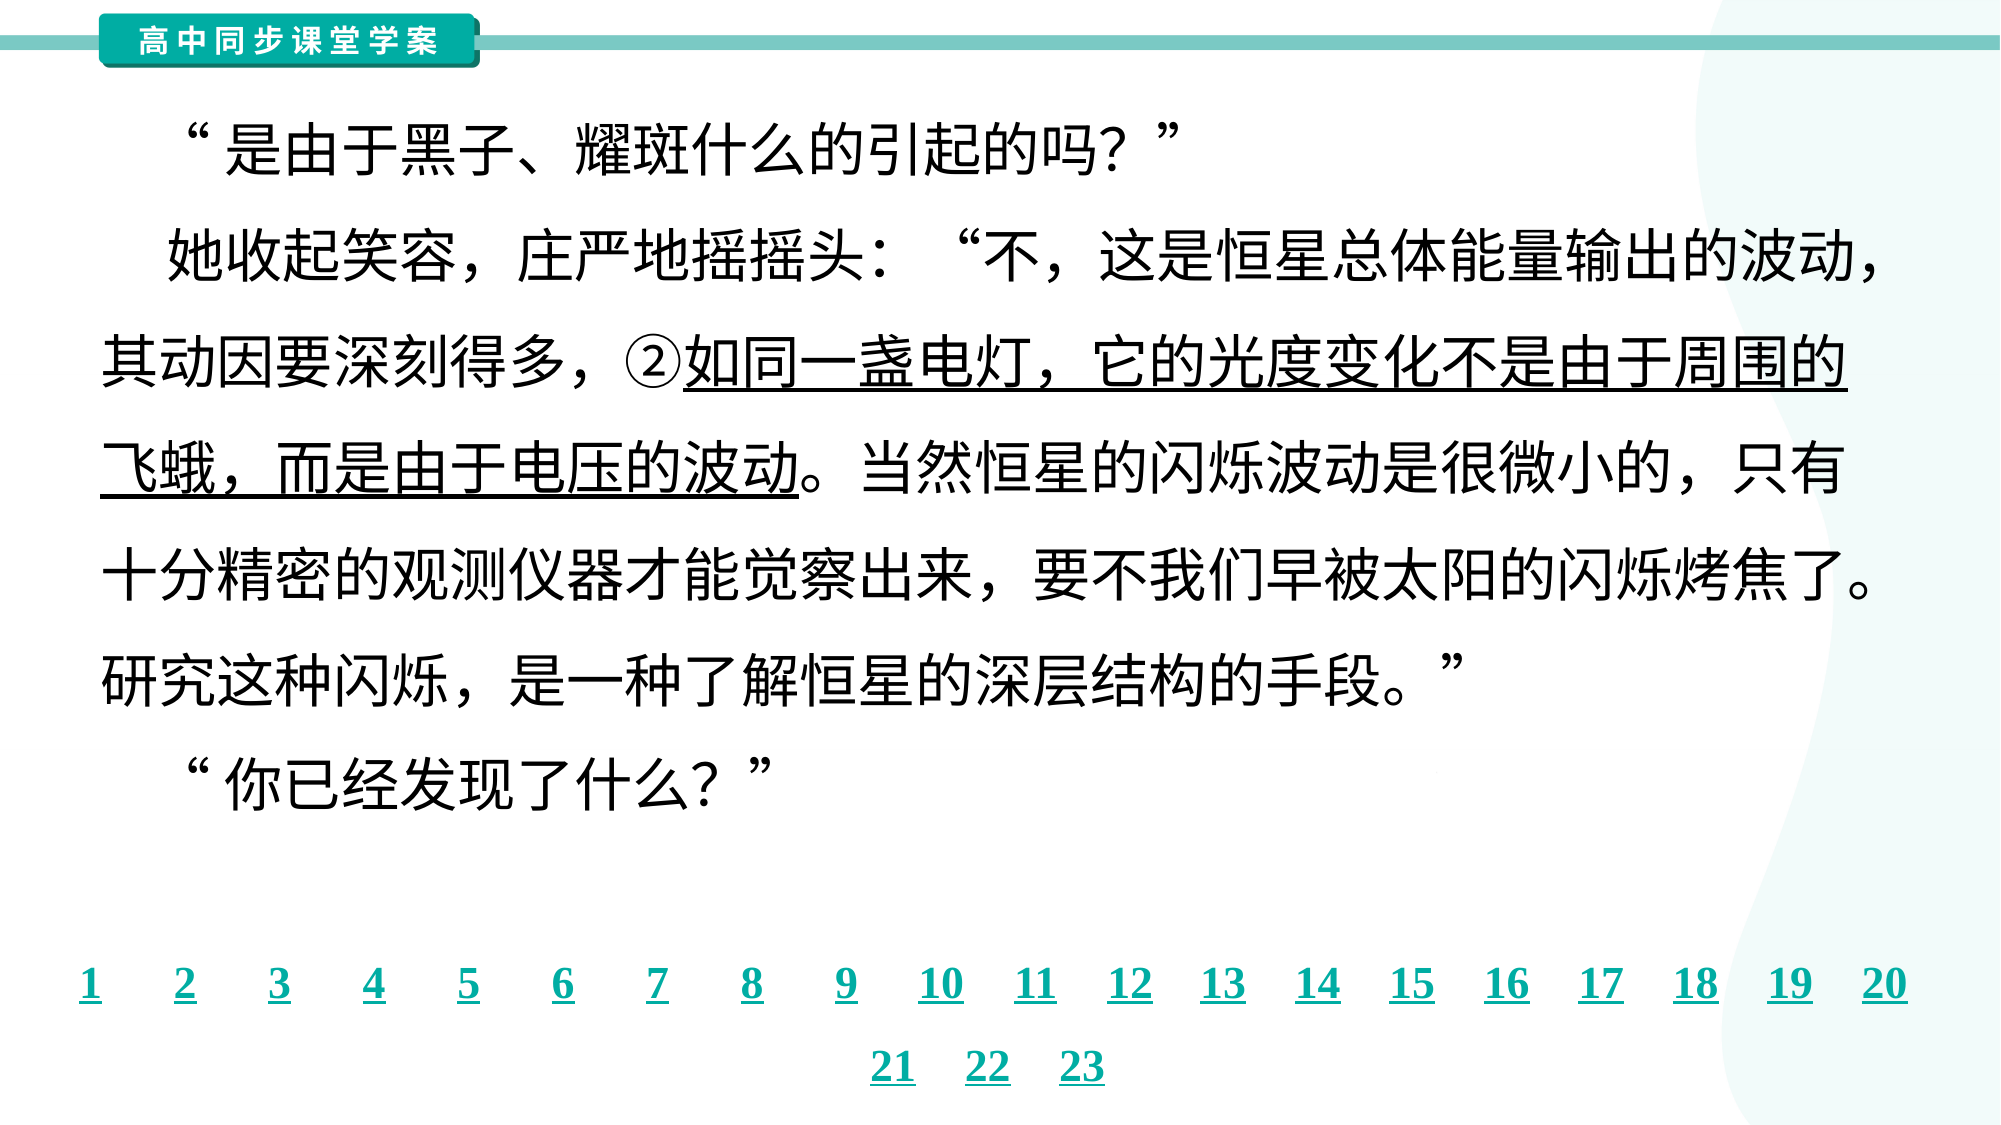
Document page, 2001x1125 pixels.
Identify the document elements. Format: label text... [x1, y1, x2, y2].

text_box “是由于黑子、耀斑什么的引起的吗？” 她收起笑容，庄严地摇摇头：“不，这是恒星总体能量输出的波动， 其动因要深刻得多，②如同一盏电灯，它的光度变化不是由于周围的 飞蛾，而是由于电压的波动。当然恒星的闪烁波动是很微小的，只有 十分精密的观测仪器才能觉察出来，要不我们早被太阳的闪烁烤焦了。 研究这种闪烁，是一种了解恒星的深层结构的手段。” “你已经发现了什么？”#1.1.18 [100, 76, 1899, 806]
picture [0, 0, 2000, 1125]
